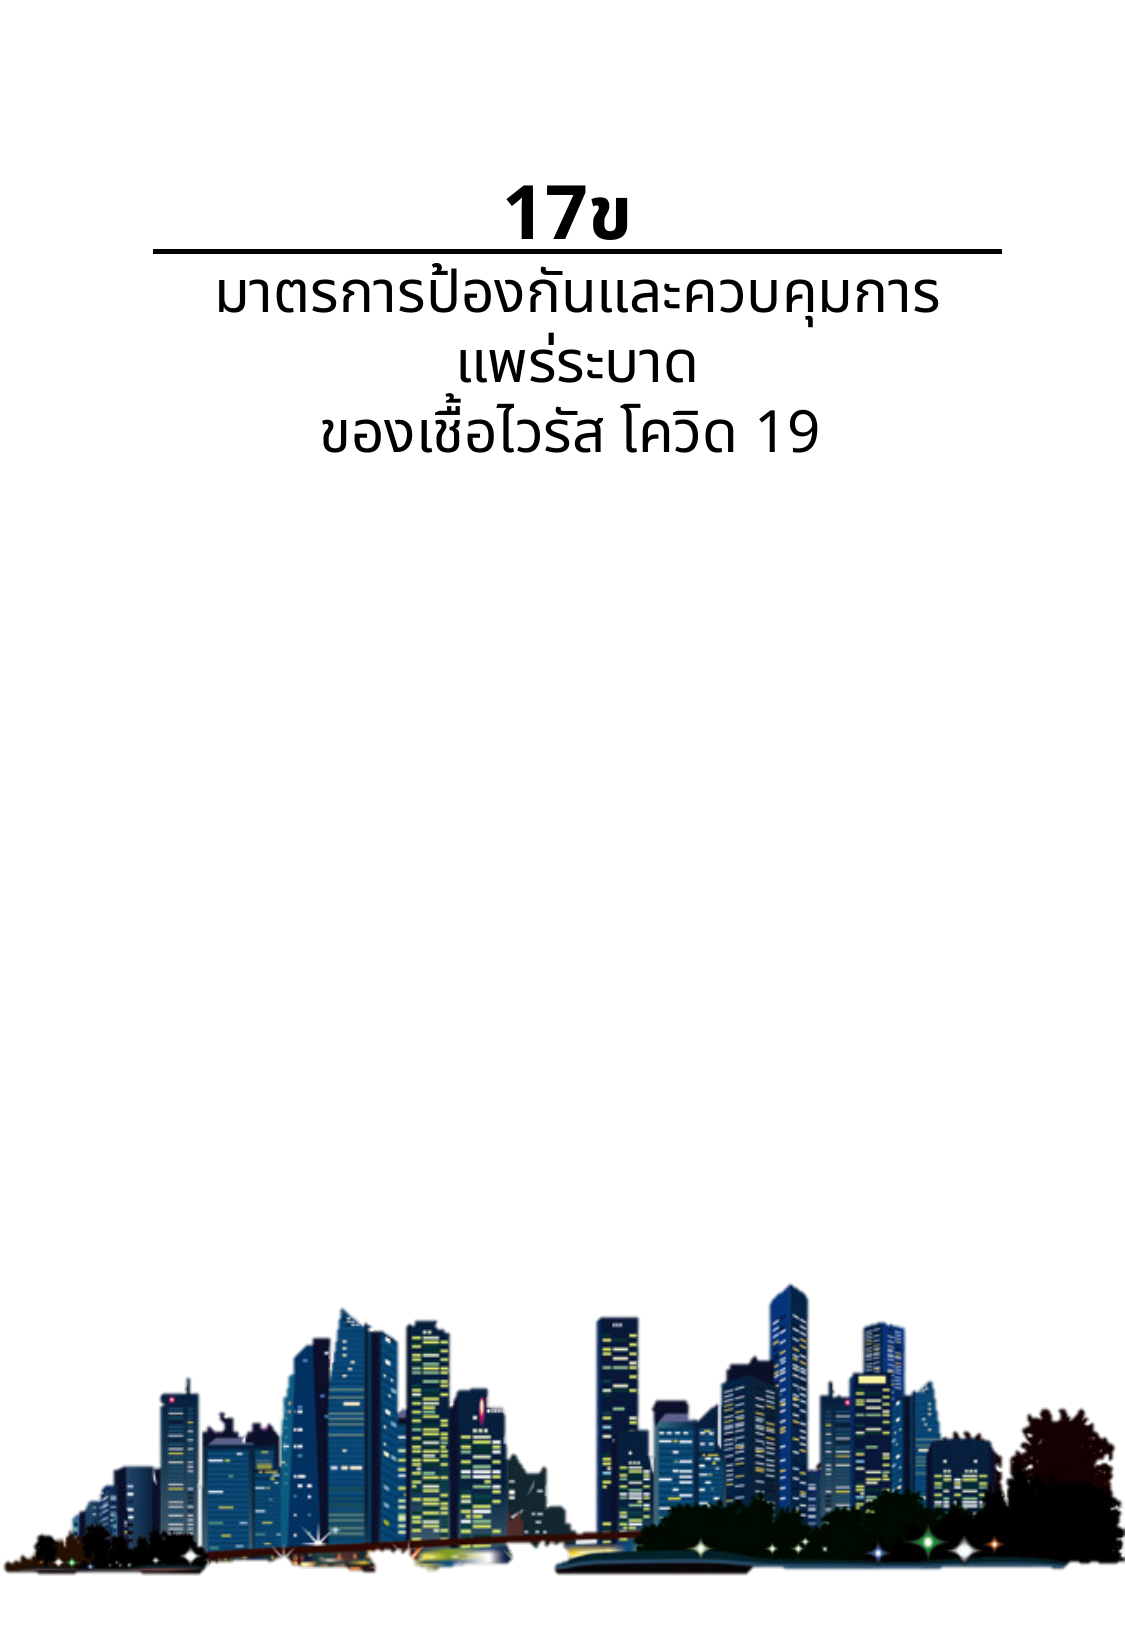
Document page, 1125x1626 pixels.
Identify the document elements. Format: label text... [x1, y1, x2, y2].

text_box 17ข มาตรการป้องกันและควบคุมการแพร่ระบาด ของเชื้อไวรัส โควิด 19 [153, 156, 1003, 251]
text_box 17ข มาตรการป้องกันและควบคุมการแพร่ระบาด ของเชื้อไวรัส โควิด 19 [153, 252, 1003, 472]
picture [0, 1148, 1125, 1623]
